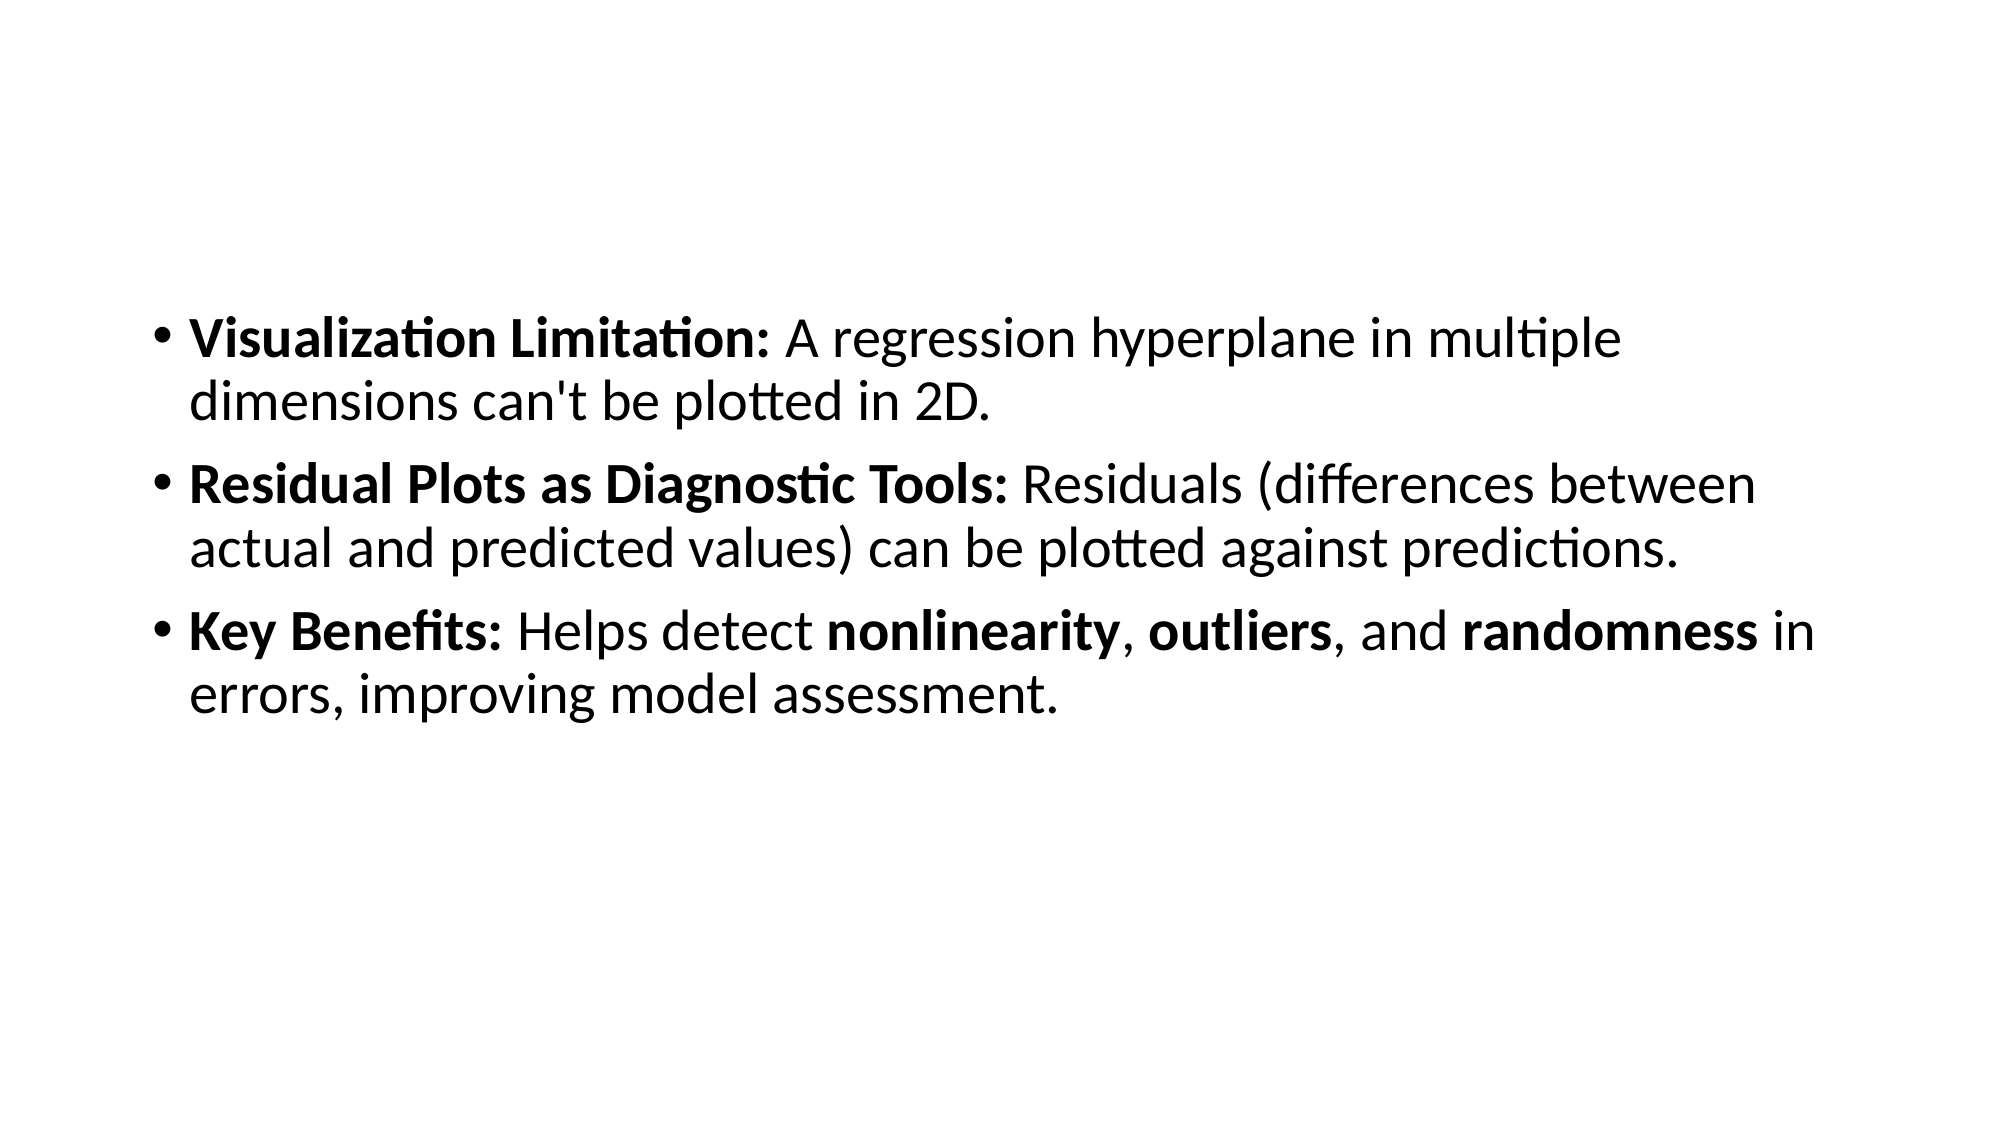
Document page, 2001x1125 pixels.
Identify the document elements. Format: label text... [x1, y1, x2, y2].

list Visualization Limitation: A regression hyperplane in multiple dimensions can't be plotted in 2D. Residual Plots as Diagnostic Tools: Residuals (differences between actual and predicted values) can be plotted against predictions. Key Benefits: Helps detect nonlinearity, outliers, and randomness in errors, improving model assessment. [137, 299, 1863, 1014]
